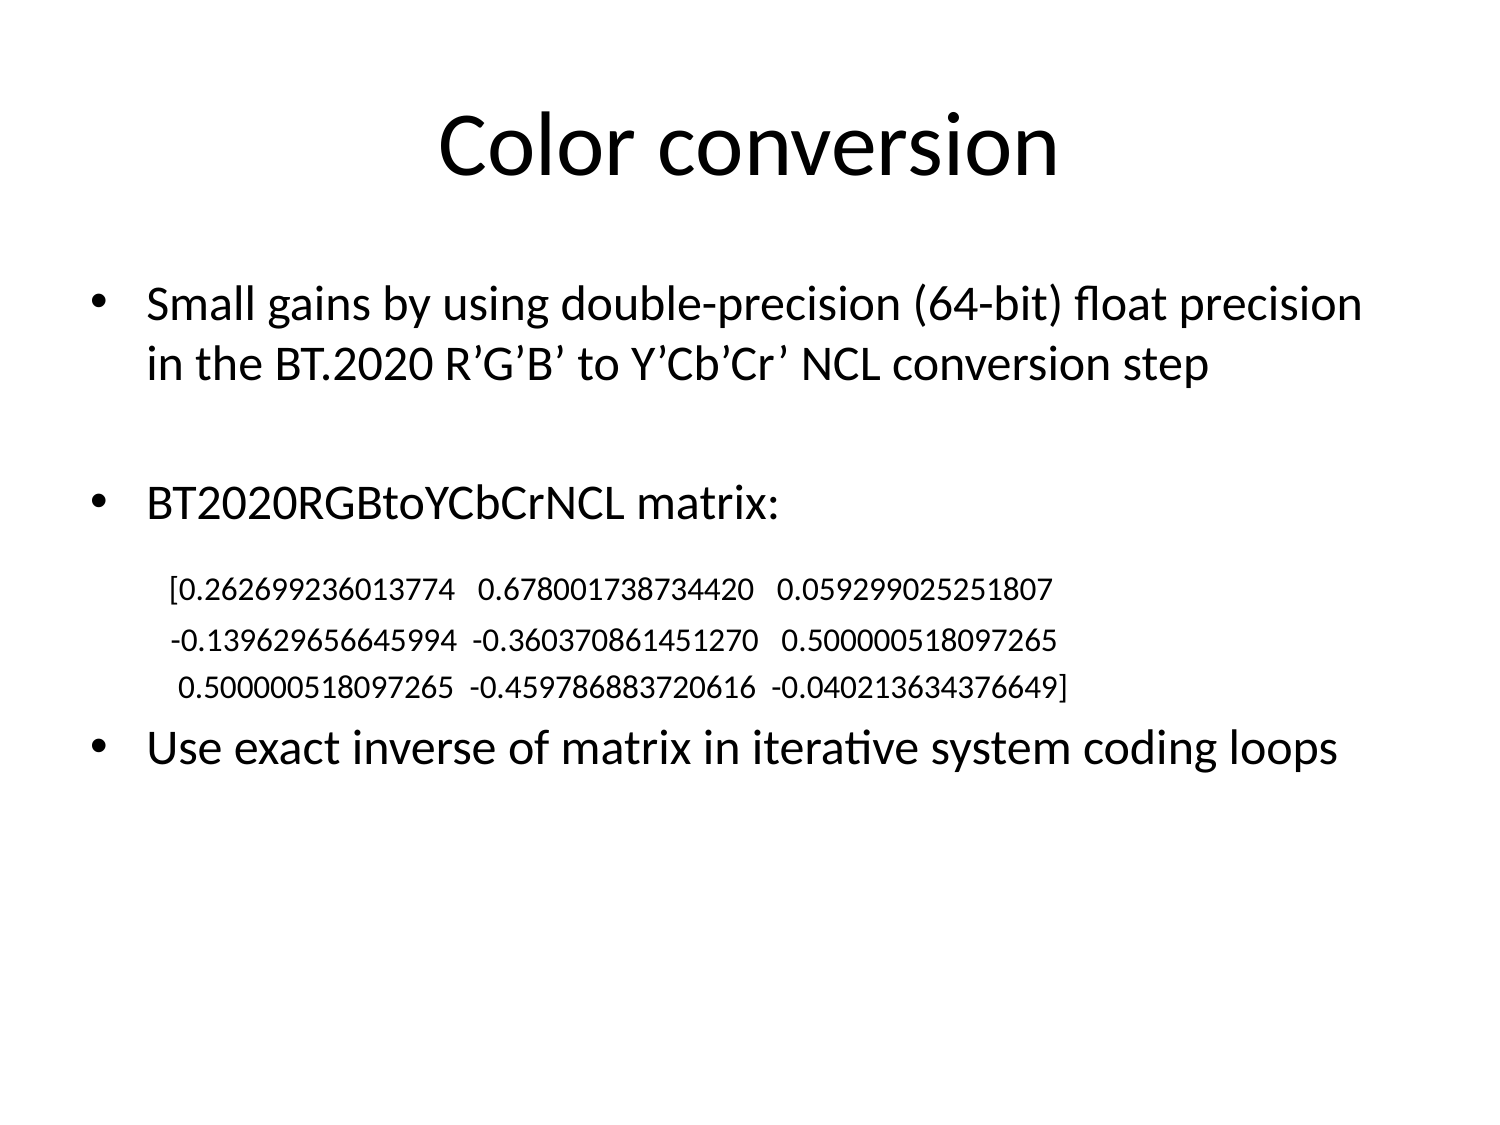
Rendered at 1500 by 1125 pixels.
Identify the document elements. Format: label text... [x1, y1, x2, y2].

title Color conversion [75, 45, 1425, 233]
list Small gains by using double-precision (64-bit) float precision in the BT.2020 R’G’B’ to Y’Cb’Cr’ NCL conversion step BT2020RGBtoYCbCrNCL matrix: [0.262699236013774 0.678001738734420 0.059299025251807 -0.139629656645994 -0.360370861451270 0.500000518097265 0.500000518097265 -0.459786883720616 -0.040213634376649] Use exact inverse of matrix in iterative system coding loops [75, 262, 1425, 1005]
